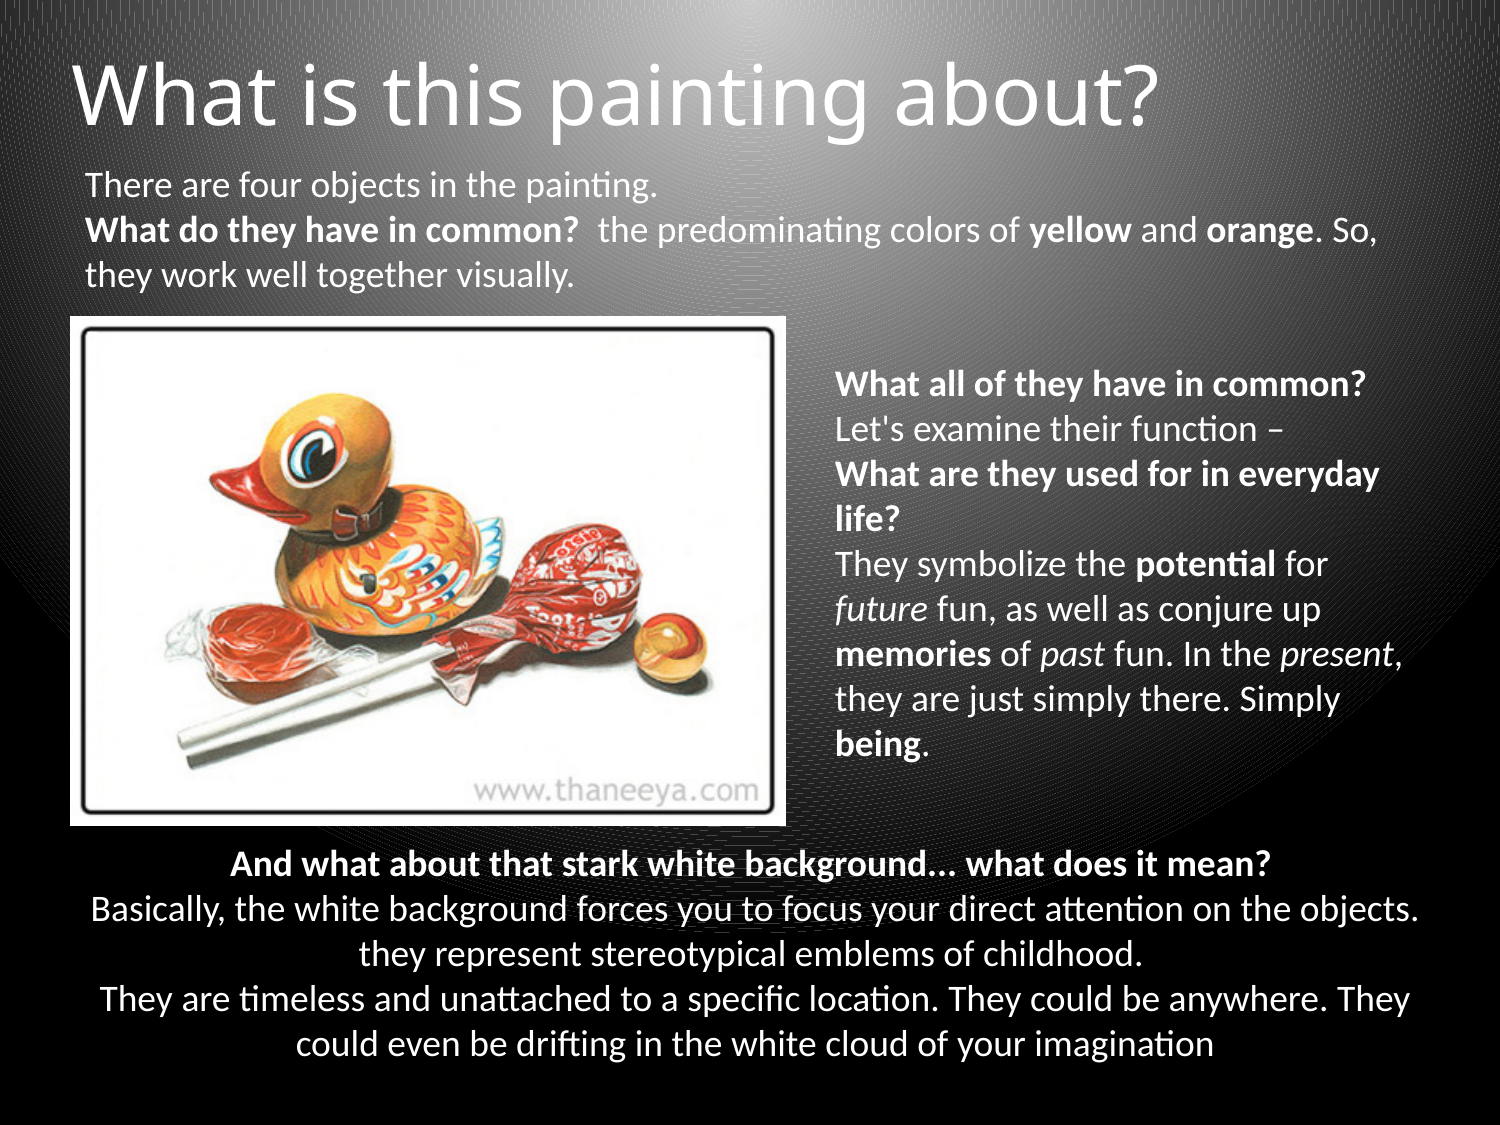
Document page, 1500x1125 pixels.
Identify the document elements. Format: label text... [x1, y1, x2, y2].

text_box What is this painting about? [57, 35, 1197, 150]
text_box What all of they have in common? Let's examine their function – What are they used for in everyday life? They symbolize the potential for future fun, as well as conjure up memories of past fun. In the present, they are just simply there. Simply being. [820, 351, 1442, 772]
picture [70, 316, 786, 826]
text_box There are four objects in the painting. What do they have in common? the predominating colors of yellow and orange. So, they work well together visually. [70, 152, 1454, 303]
text_box And what about that stark white background... what does it mean? Basically, the white background forces you to focus your direct attention on the objects. they represent stereotypical emblems of childhood. They are timeless and unattached to a specific location. They could be anywhere. They could even be drifting in the white cloud of your imagination [46, 831, 1465, 1072]
